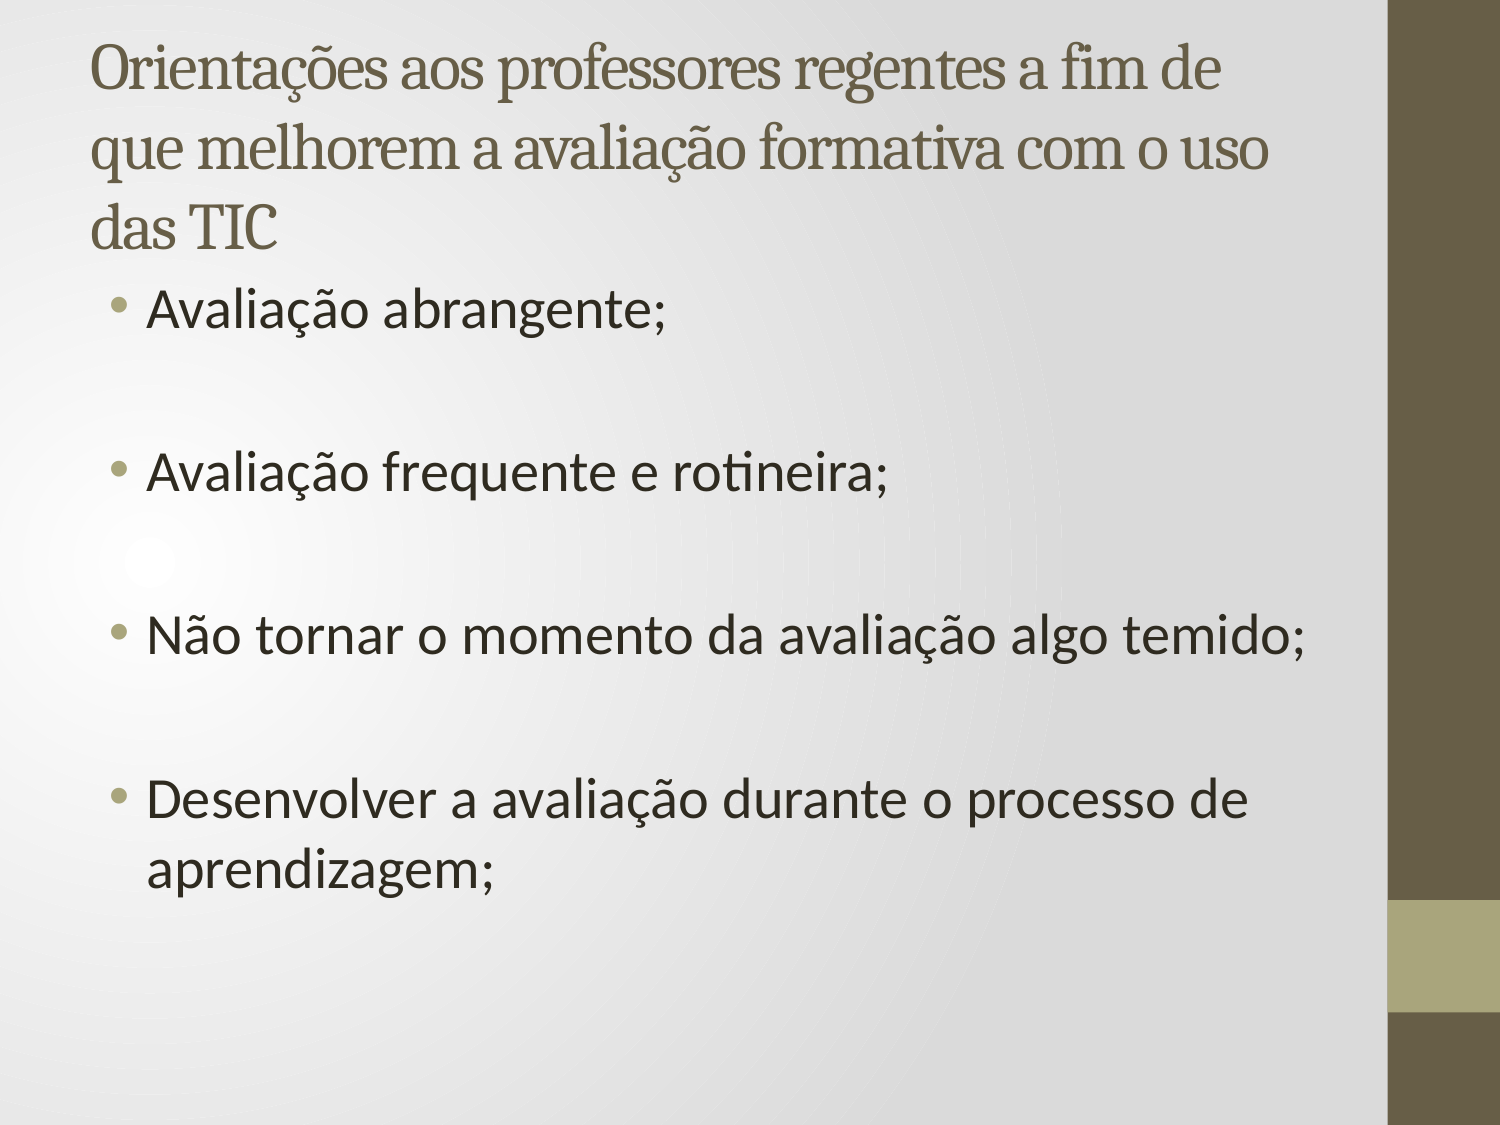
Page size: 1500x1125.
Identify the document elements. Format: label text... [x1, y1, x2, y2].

list Avaliação abrangente; Avaliação frequente e rotineira; Não tornar o momento da avaliação algo temido; Desenvolver a avaliação durante o processo de aprendizagem; [75, 262, 1325, 1050]
title Orientações aos professores regentes a fim de que melhorem a avaliação formativa com o uso das TIC [75, 30, 1325, 256]
